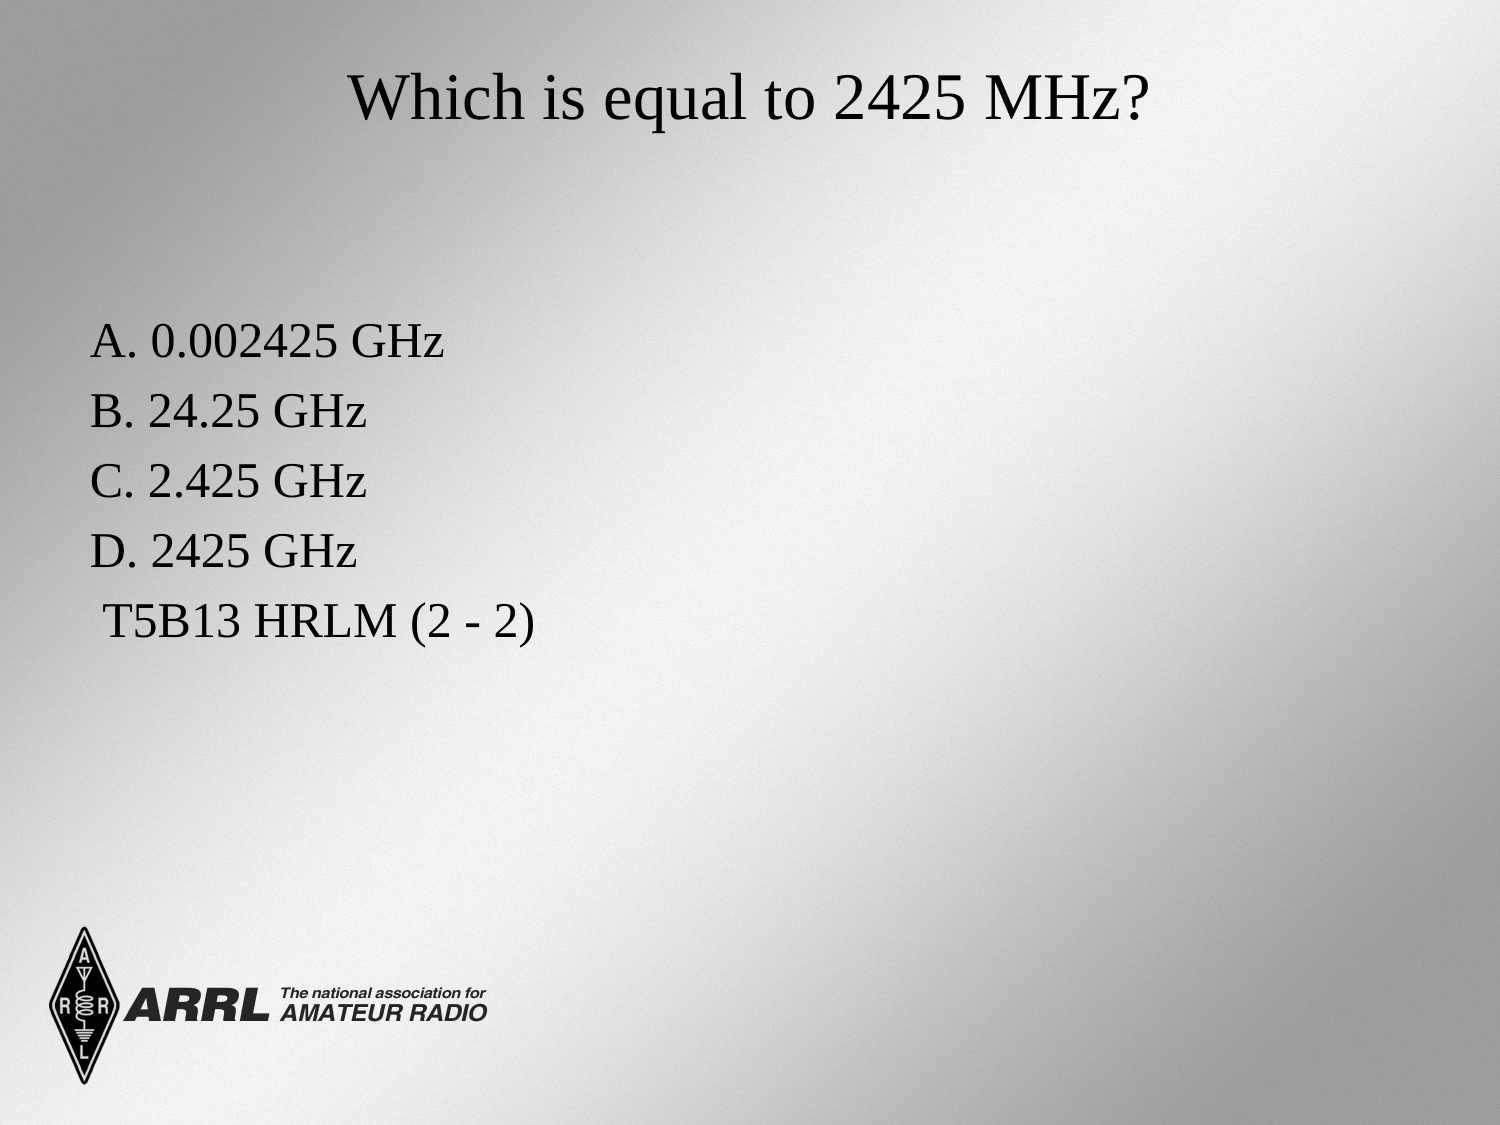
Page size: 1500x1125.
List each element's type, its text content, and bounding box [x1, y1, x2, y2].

title Which is equal to 2425 MHz? [75, 45, 1425, 233]
picture [0, 0, 1500, 1125]
list A. 0.002425 GHz B. 24.25 GHz C. 2.425 GHz D. 2425 GHz T5B13 HRLM (2 - 2) [75, 299, 1425, 1005]
